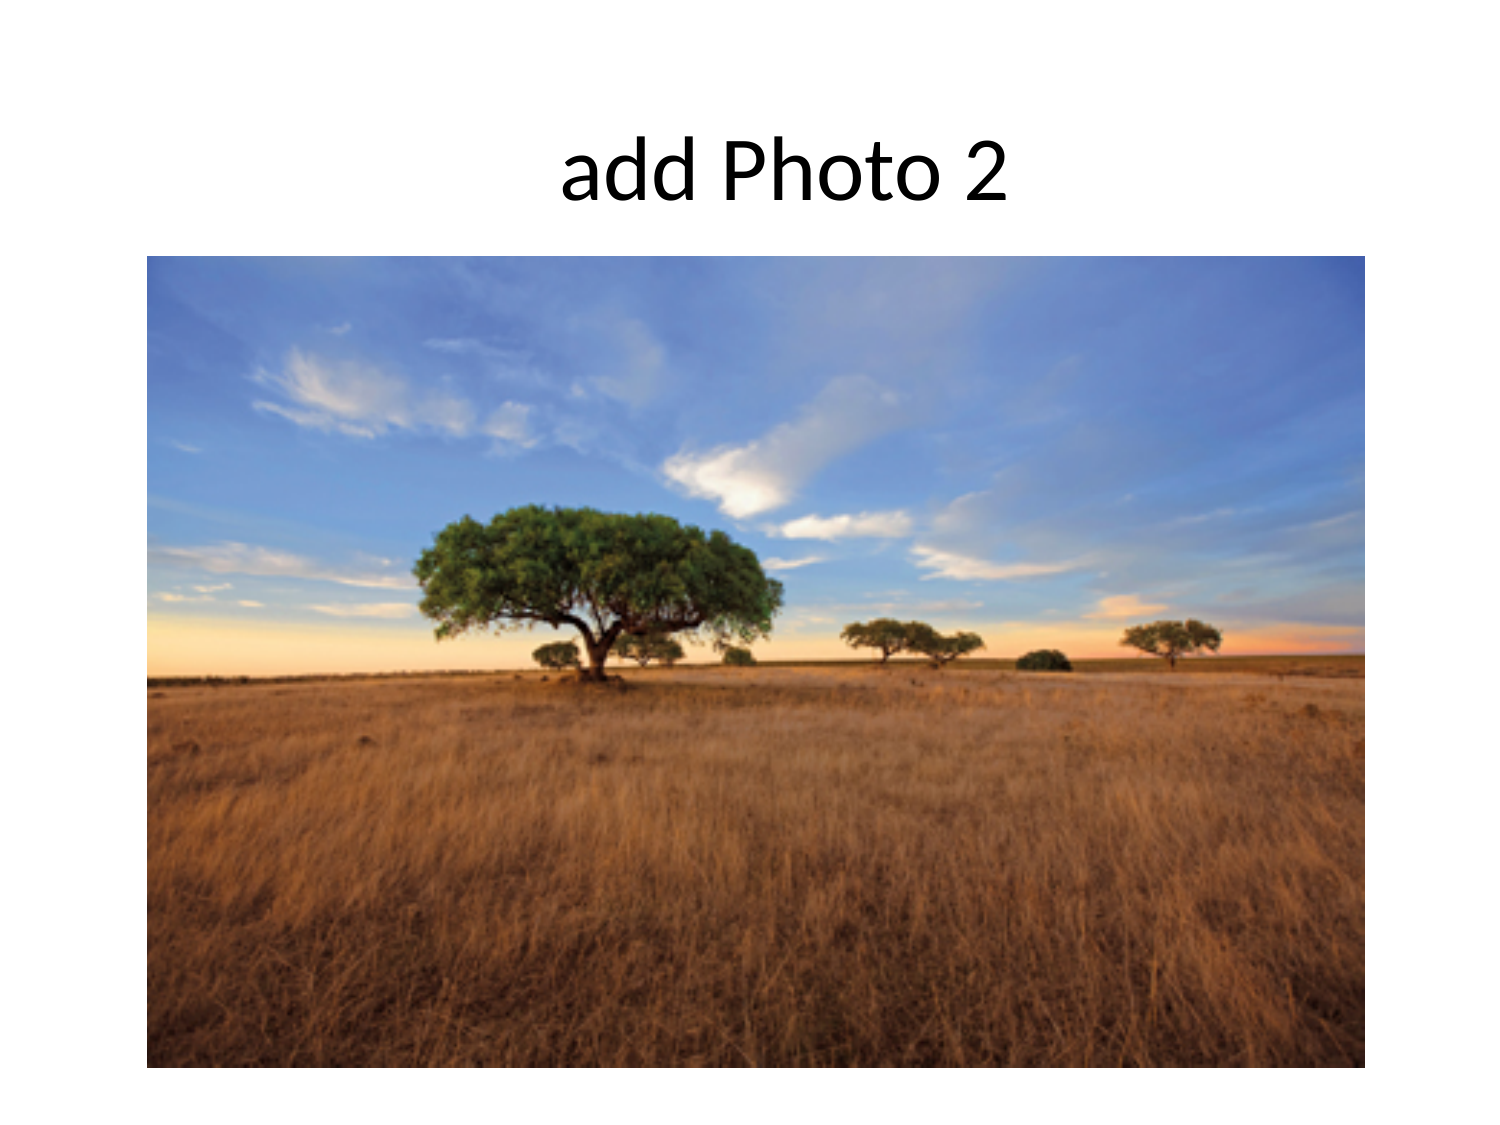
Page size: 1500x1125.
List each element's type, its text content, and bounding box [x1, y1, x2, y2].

picture [147, 256, 1365, 1069]
text_box add Photo 2 [99, 70, 1450, 258]
